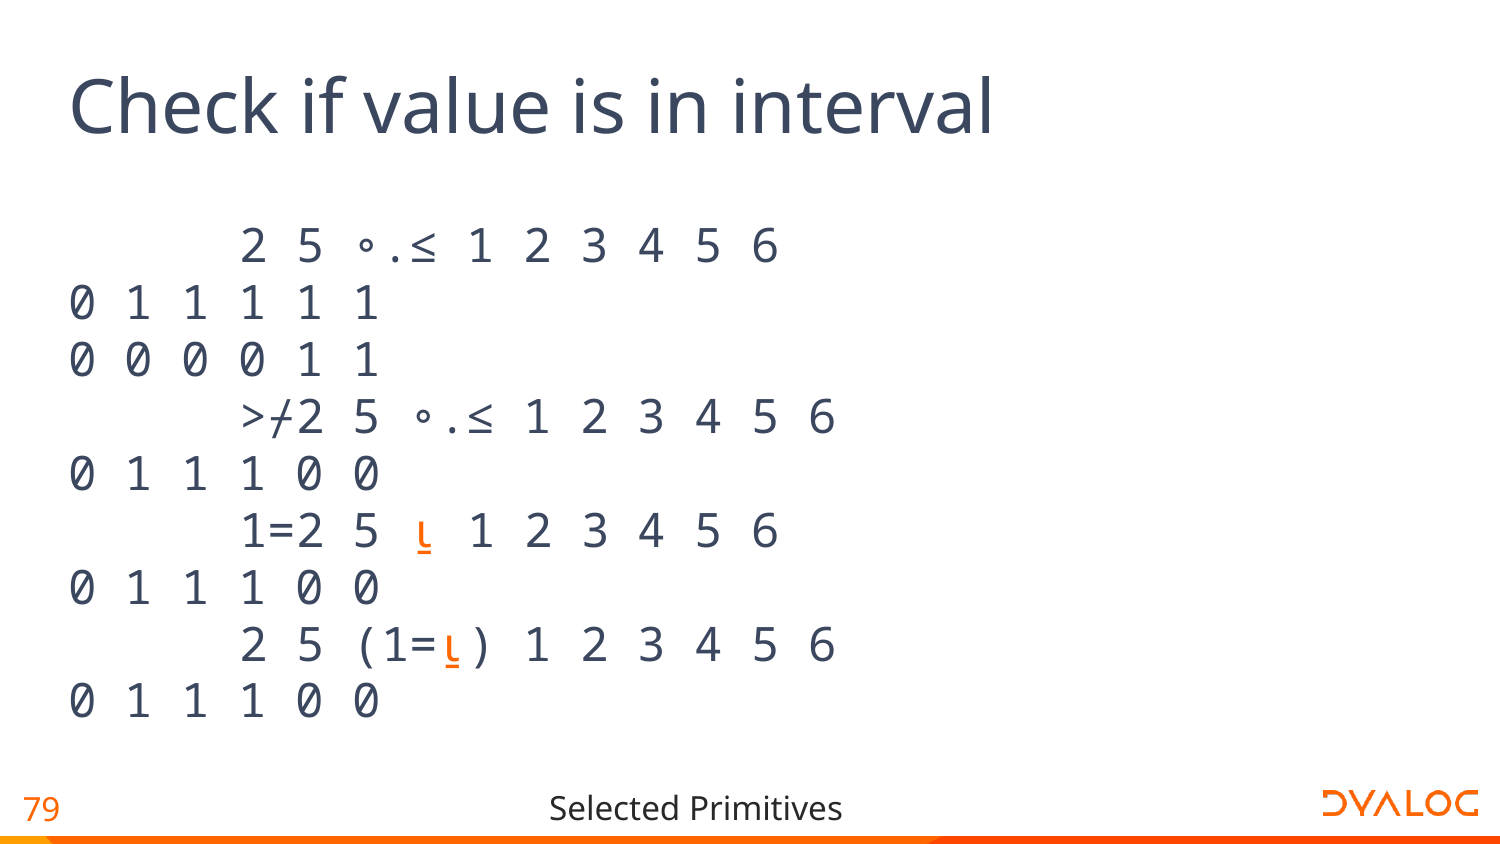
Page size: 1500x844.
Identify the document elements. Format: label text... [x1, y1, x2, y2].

picture [1323, 790, 1478, 816]
list 2 5 ∘.≤ 1 2 3 4 5 6 0 1 1 1 1 1 0 0 0 0 1 1 >⌿2 5 ∘.≤ 1 2 3 4 5 6 0 1 1 1 0 0 1=2 5 ⍸ 1 2 3 4 5 6 0 1 1 1 0 0 2 5 (1=⍸) 1 2 3 4 5 6 0 1 1 1 0 0 [53, 207, 1453, 740]
picture [0, 836, 1500, 844]
title Check if value is in interval [53, 43, 1453, 157]
